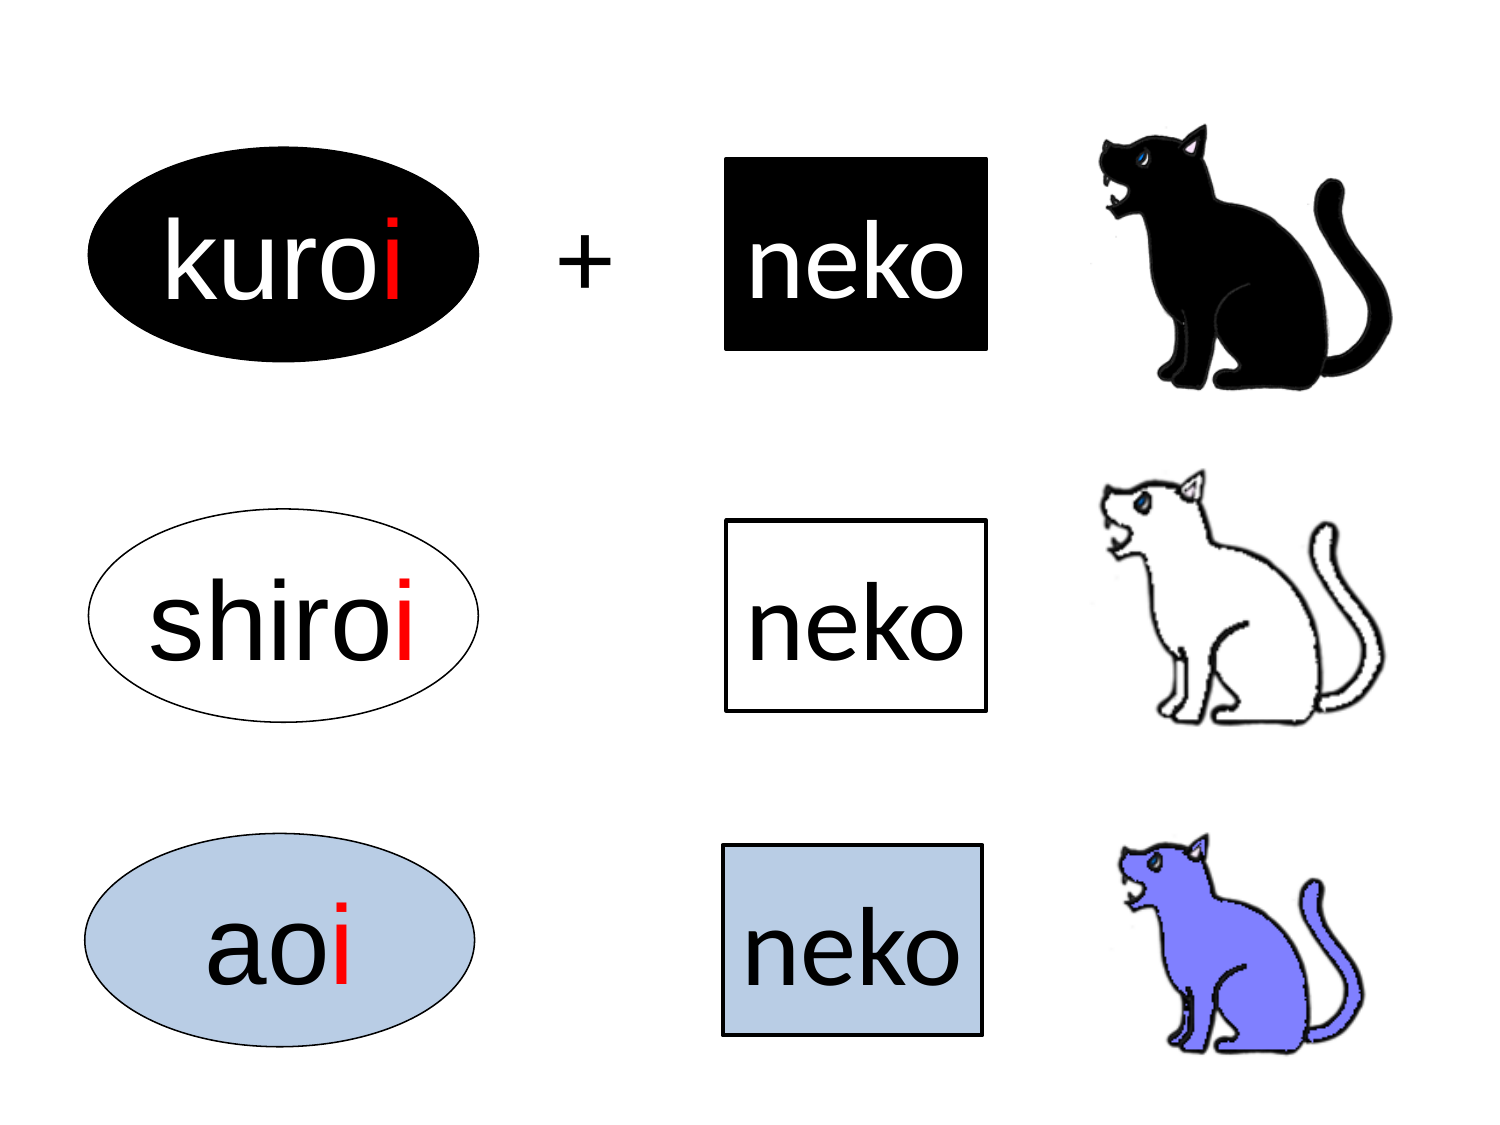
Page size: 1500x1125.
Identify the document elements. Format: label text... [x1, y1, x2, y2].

text_box shiroi [88, 508, 479, 723]
picture [1082, 113, 1400, 395]
text_box neko [724, 157, 988, 351]
text_box kuroi [88, 148, 479, 362]
text_box + [543, 178, 614, 328]
text_box neko [721, 843, 984, 1037]
picture [1072, 467, 1410, 1097]
text_box neko [724, 518, 988, 713]
text_box aoi [84, 833, 475, 1047]
